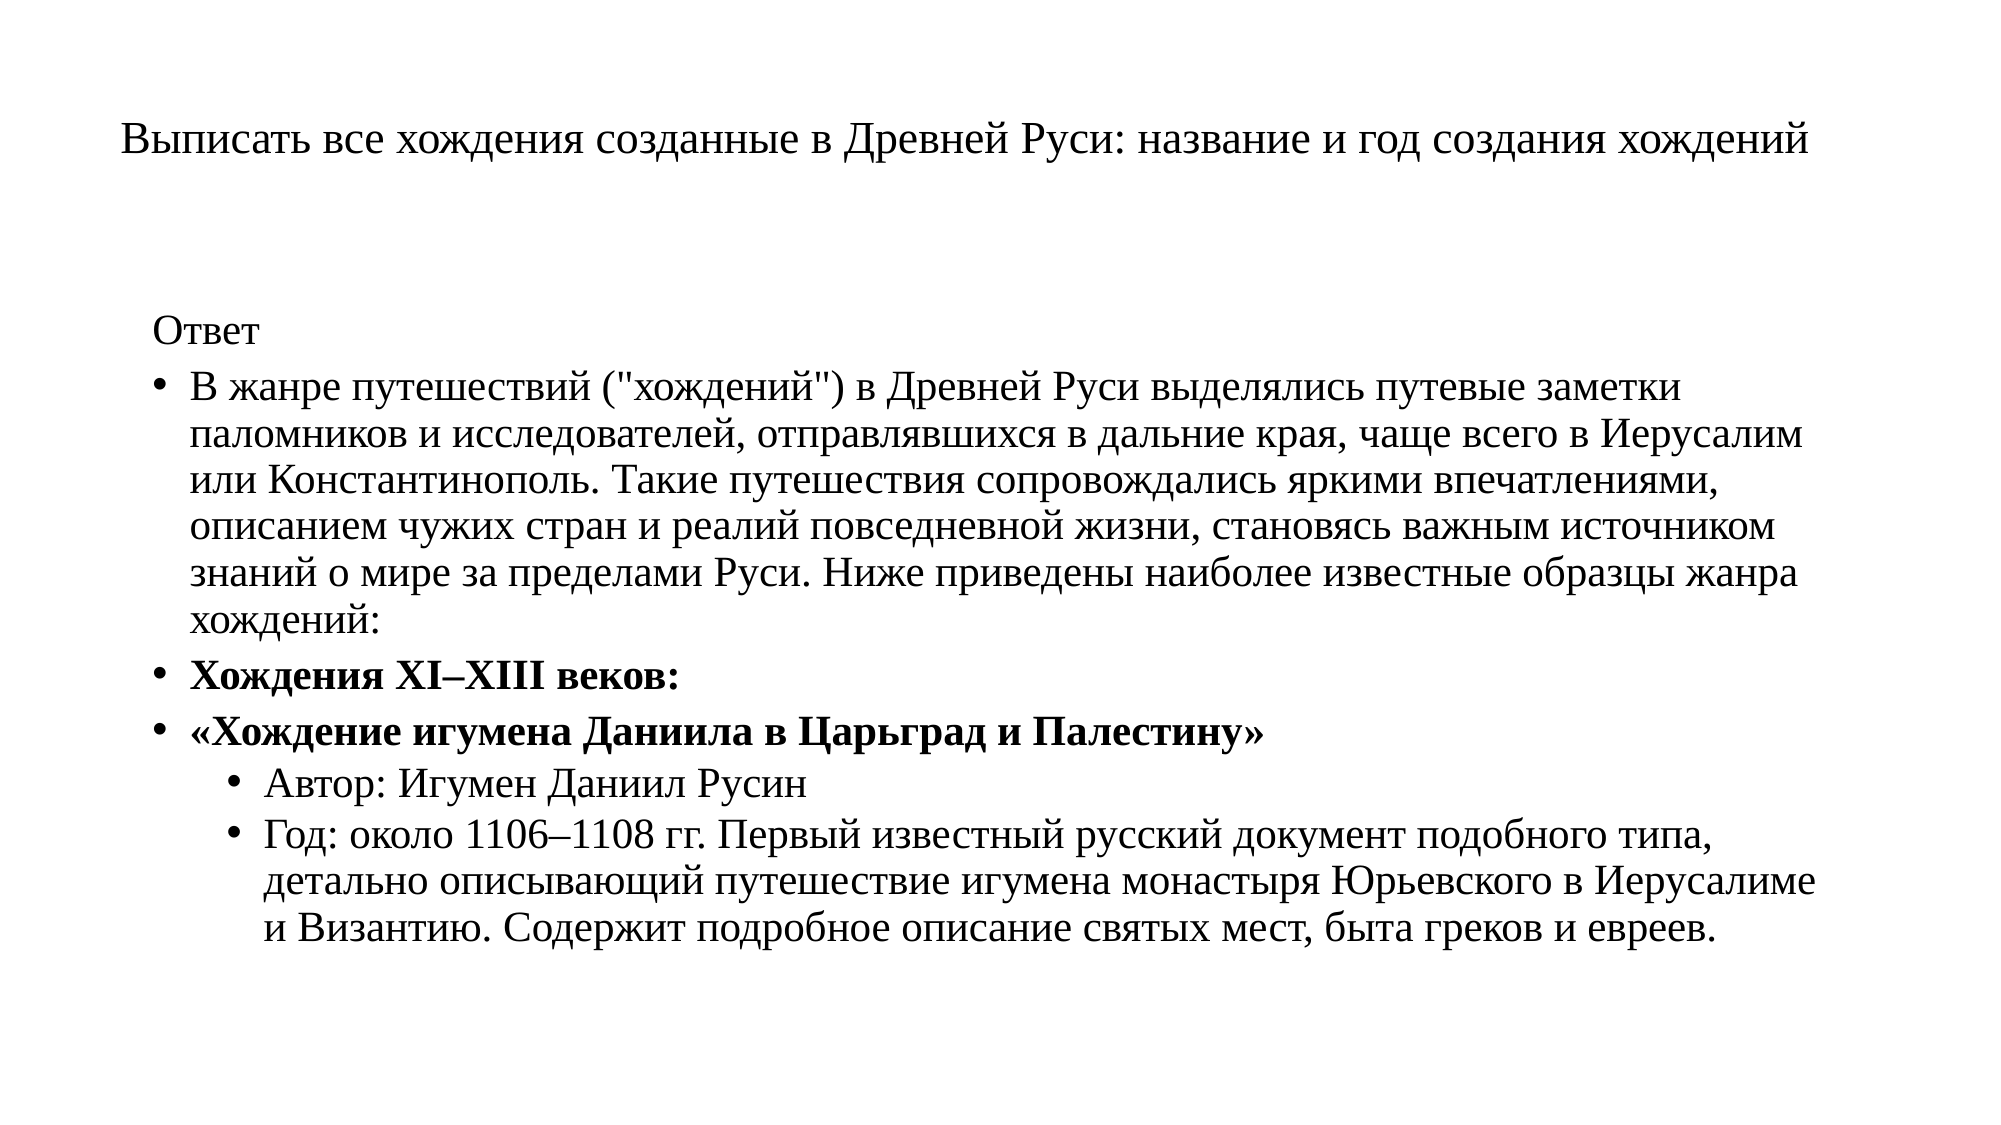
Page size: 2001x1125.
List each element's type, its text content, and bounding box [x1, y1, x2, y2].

list Ответ В жанре путешествий ("хождений") в Древней Руси выделялись путевые заметки паломников и исследователей, отправлявшихся в дальние края, чаще всего в Иерусалим или Константинополь. Такие путешествия сопровождались яркими впечатлениями, описанием чужих стран и реалий повседневной жизни, становясь важным источником знаний о мире за пределами Руси. Ниже приведены наиболее известные образцы жанра хождений: Хождения XI–XIII веков: «Хождение игумена Даниила в Царьград и Палестину» Автор: Игумен Даниил Русин Год: около 1106–1108 гг. Первый известный русский документ подобного типа, детально описывающий путешествие игумена монастыря Юрьевского в Иерусалиме и Византию. Содержит подробное описание святых мест, быта греков и евреев. [137, 299, 1863, 1014]
title Выписать все хождения созданные в Древней Руси: название и год создания хождений [105, 57, 1831, 276]
